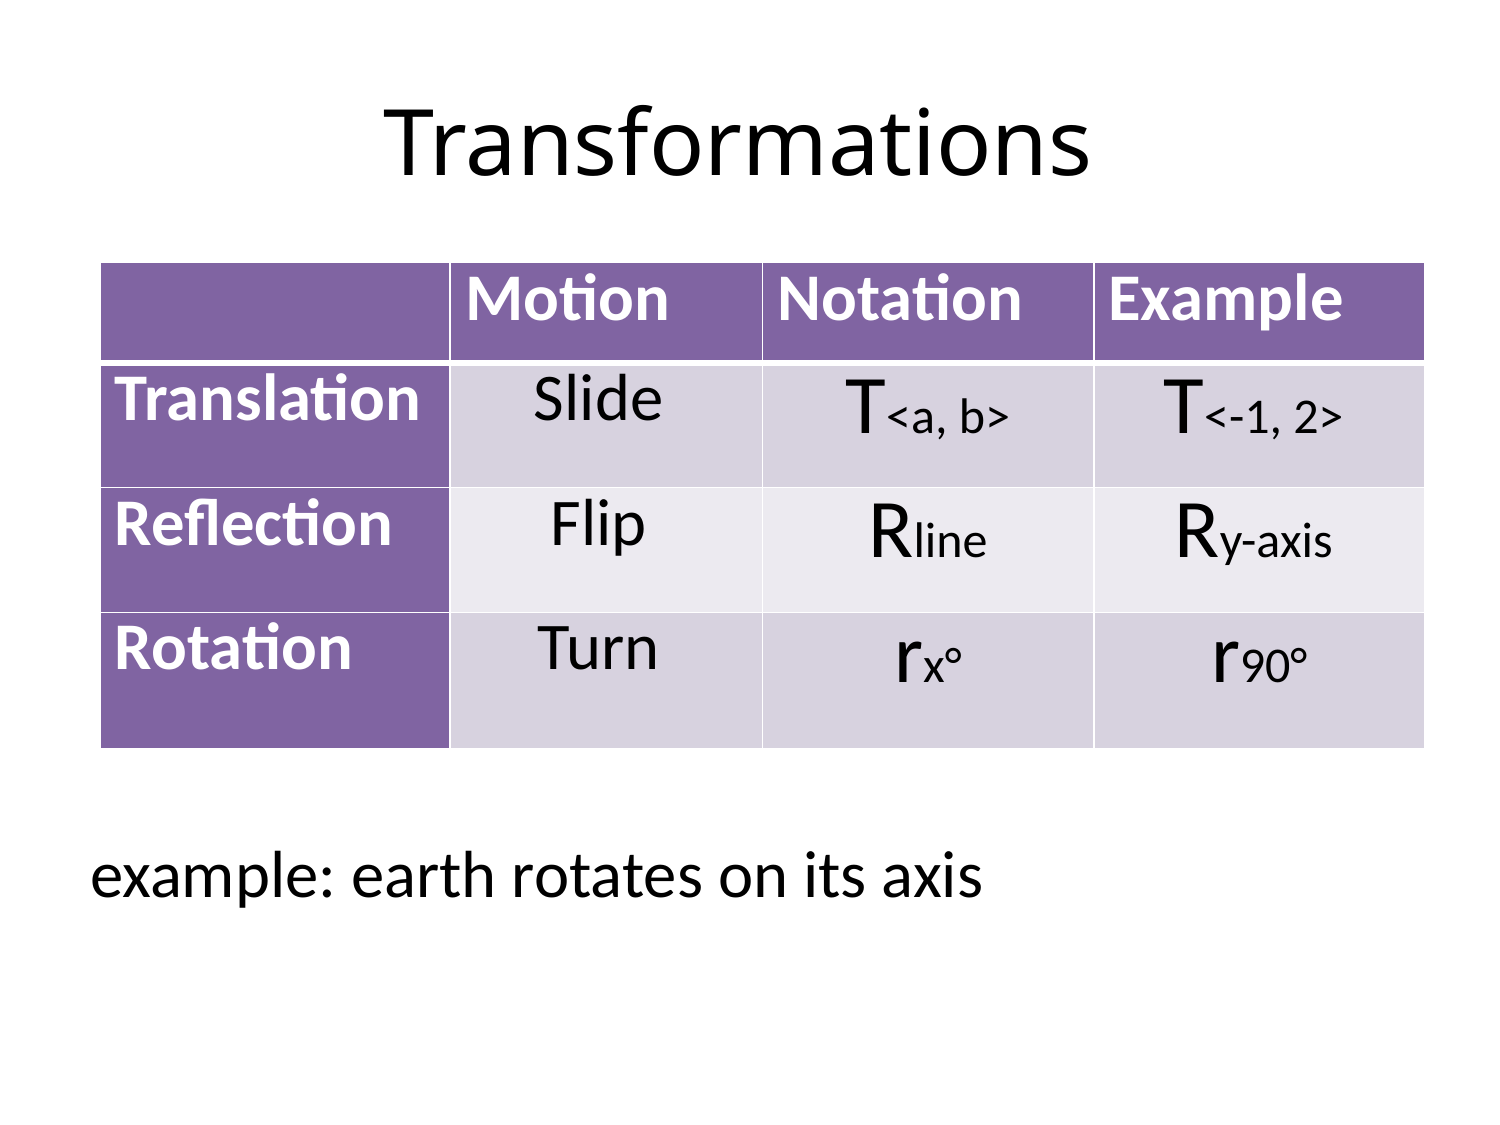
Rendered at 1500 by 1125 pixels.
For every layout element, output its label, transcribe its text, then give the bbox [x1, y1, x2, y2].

table_cell T<a, b> [763, 366, 1093, 487]
table_header [101, 263, 449, 360]
table_header Example [1095, 263, 1424, 360]
table_header Motion [451, 263, 762, 360]
table_cell T<-1, 2> [1095, 366, 1424, 487]
table_cell Translation [101, 366, 449, 487]
list example: earth rotates on its axis [75, 262, 1425, 1005]
table_cell Reflection [101, 488, 449, 612]
table_cell Rotation [101, 613, 449, 748]
table_cell Rline [763, 488, 1093, 612]
table_cell Slide [451, 366, 762, 487]
table_header Notation [763, 263, 1093, 360]
table_cell Turn [451, 613, 762, 748]
table_cell Flip [451, 488, 762, 612]
table_cell r90° [1095, 613, 1424, 748]
title Transformations [75, 45, 1425, 233]
table_cell rx° [763, 613, 1093, 748]
table_cell Ry-axis [1095, 488, 1424, 612]
